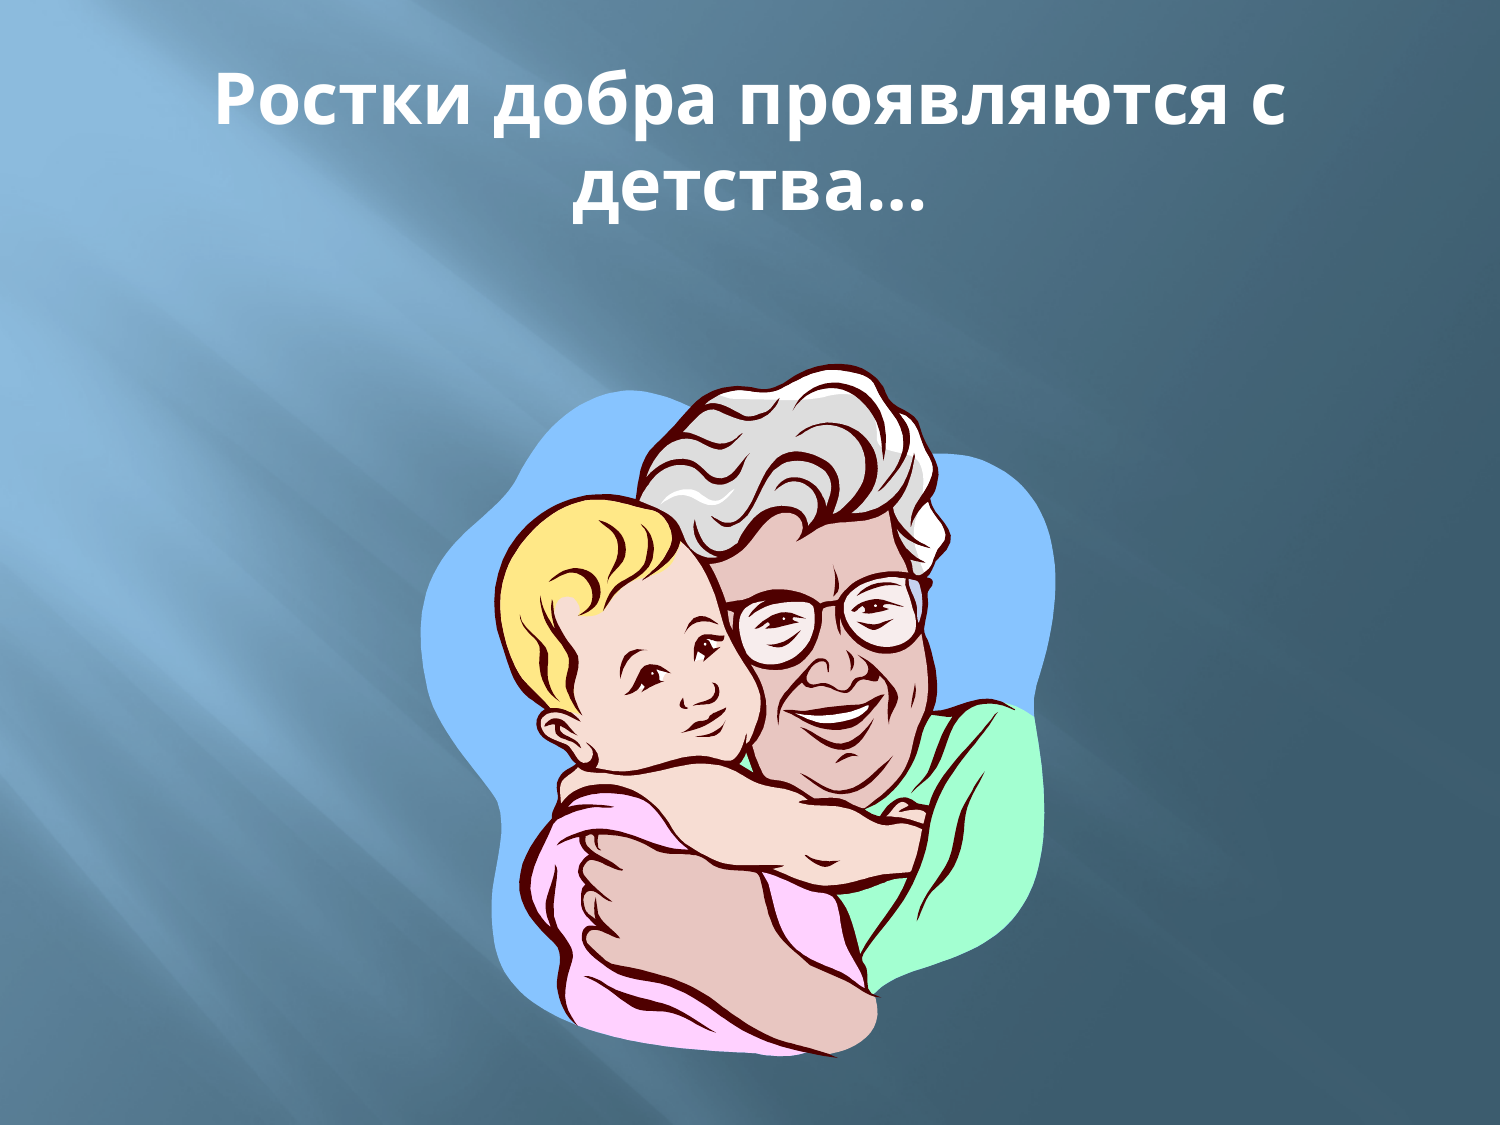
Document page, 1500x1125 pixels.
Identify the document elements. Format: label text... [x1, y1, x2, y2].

title Ростки добра проявляются с детства… [75, 45, 1425, 233]
picture [418, 361, 1058, 1059]
